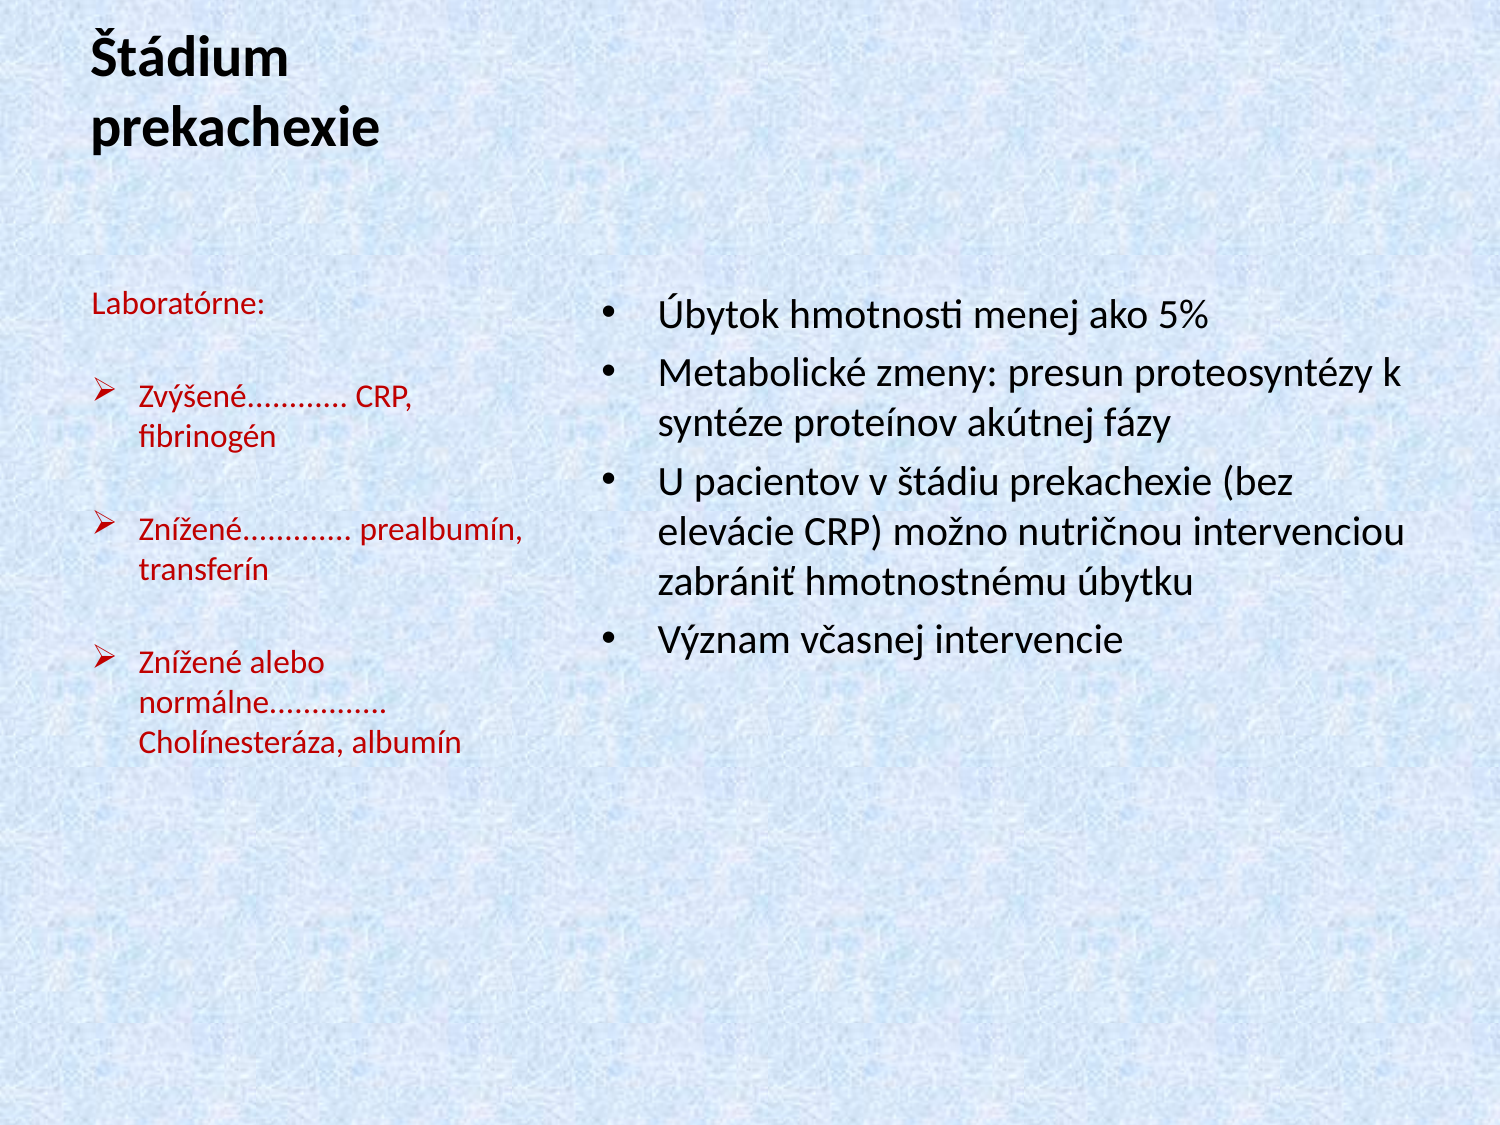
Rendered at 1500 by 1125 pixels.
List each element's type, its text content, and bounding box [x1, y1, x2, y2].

title Štádium prekachexie [75, 44, 569, 236]
list Úbytok hmotnosti menej ako 5% Metabolické zmeny: presun proteosyntézy k syntéze proteínov akútnej fázy U pacientov v štádiu prekachexie (bez elevácie CRP) možno nutričnou intervenciou zabrániť hmotnostnému úbytku Význam včasnej intervencie [586, 278, 1425, 1005]
list Laboratórne: Zvýšené............ CRP, fibrinogén Znížené............. prealbumín, transferín Znížené alebo normálne.............. Cholínesteráza, albumín [76, 231, 571, 1002]
picture [0, 0, 1500, 1125]
